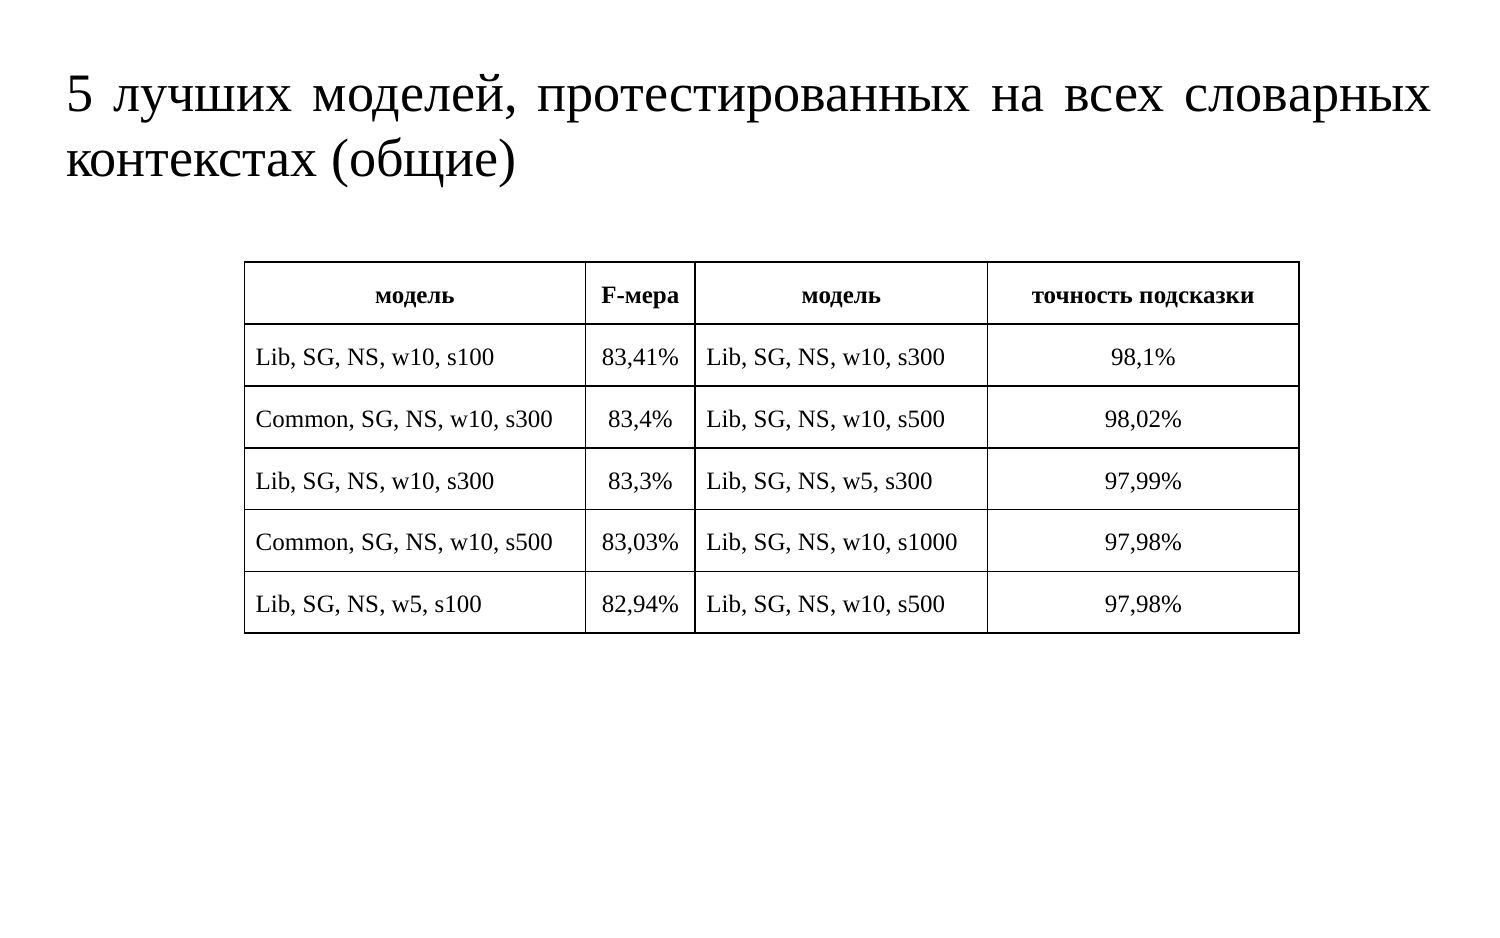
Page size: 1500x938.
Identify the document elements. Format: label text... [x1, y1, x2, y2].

table_cell Lib, SG, NS, w10, s500 [696, 387, 987, 447]
table_cell 83,03% [586, 510, 694, 571]
table_cell Lib, SG, NS, w10, s100 [245, 325, 585, 385]
table_cell Common, SG, NS, w10, s500 [245, 510, 585, 571]
table_cell 97,99% [988, 449, 1298, 509]
table_cell Lib, SG, NS, w10, s300 [696, 325, 987, 385]
table_header F-мера [586, 263, 694, 323]
table_cell 98,02% [988, 387, 1298, 447]
table_cell 82,94% [586, 572, 694, 632]
table_header модель [696, 263, 987, 323]
table_cell Lib, SG, NS, w5, s300 [696, 449, 987, 509]
table_cell Lib, SG, NS, w10, s500 [696, 572, 987, 632]
title 5 лучших моделей, протестированных на всех словарных контекстах (общие) [51, 42, 1449, 147]
table_cell 97,98% [988, 510, 1298, 571]
table_cell 83,41% [586, 325, 694, 385]
table_header модель [245, 263, 585, 323]
table_cell Lib, SG, NS, w10, s1000 [696, 510, 987, 571]
table_cell 97,98% [988, 572, 1298, 632]
table_cell 83,4% [586, 387, 694, 447]
table_header точность подсказки [988, 263, 1298, 323]
table_cell Lib, SG, NS, w10, s300 [245, 449, 585, 509]
table_cell 98,1% [988, 325, 1298, 385]
table_cell Lib, SG, NS, w5, s100 [245, 572, 585, 632]
table_cell Common, SG, NS, w10, s300 [245, 387, 585, 447]
table_cell 83,3% [586, 449, 694, 509]
